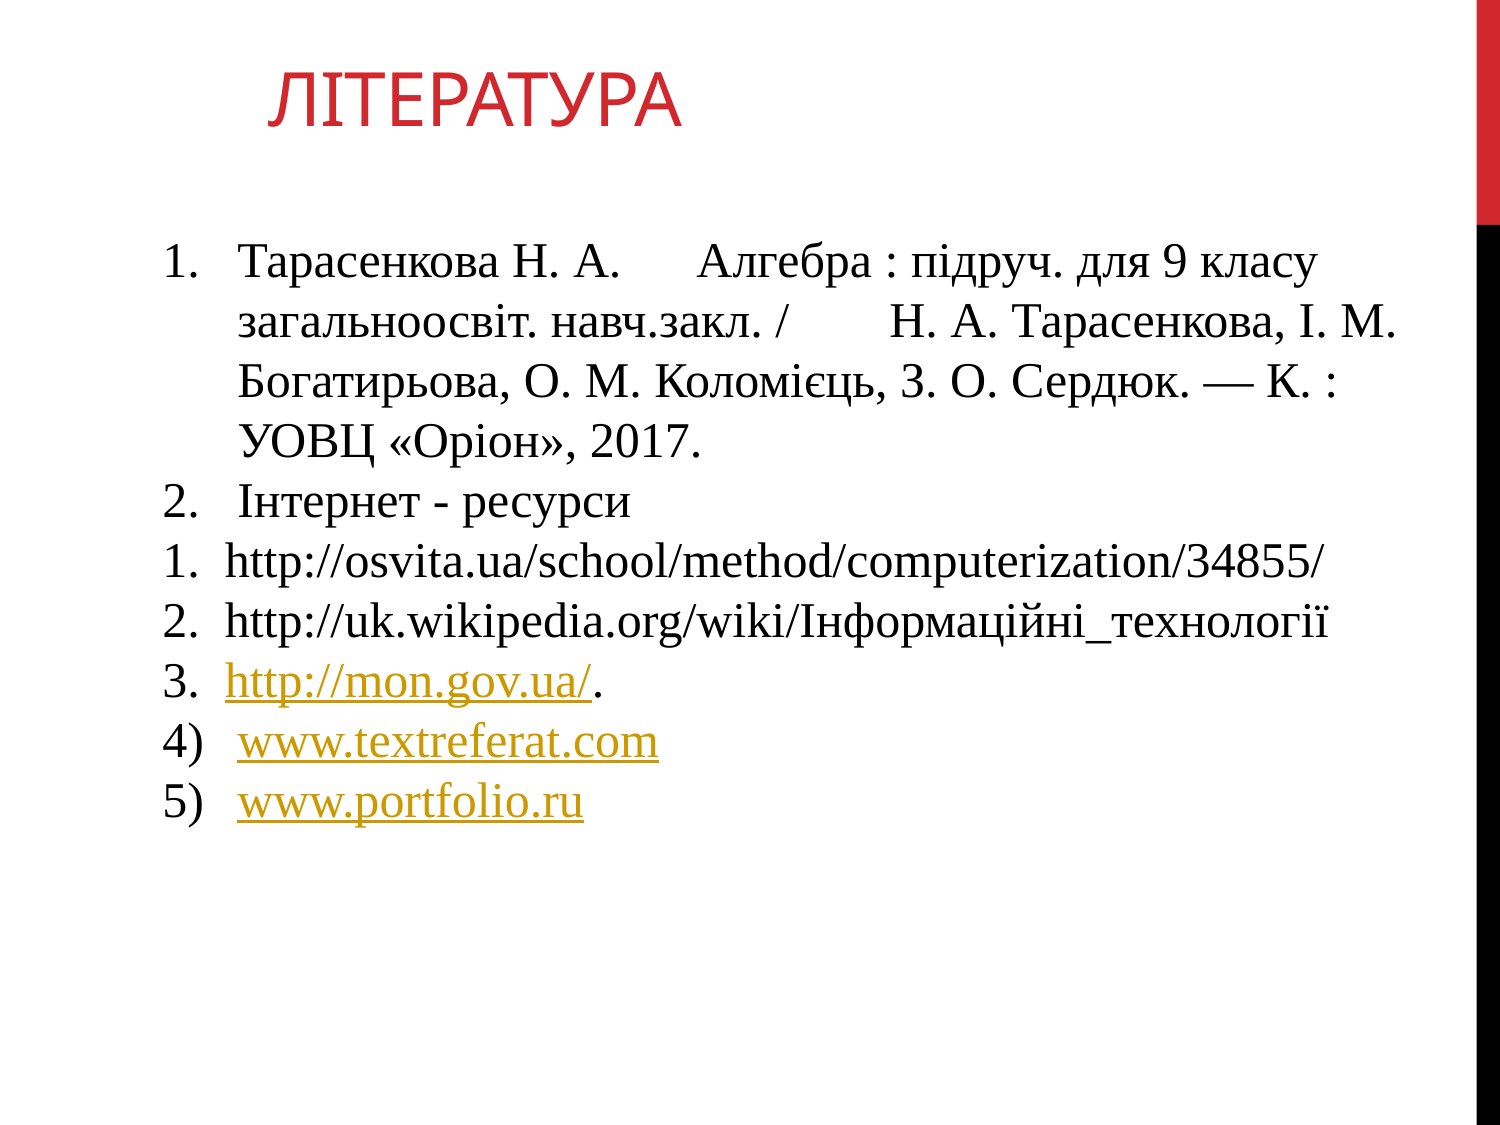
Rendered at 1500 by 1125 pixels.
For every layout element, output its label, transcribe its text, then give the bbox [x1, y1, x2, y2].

title Література [253, 42, 1025, 149]
text_box Тарасенкова Н. А. Алгебра : підруч. для 9 класу загальноосвіт. навч.закл. / Н. А. Тарасенкова, І. М. Богатирьова, О. М. Коломієць, З. О. Сердюк. — К. : УОВЦ «Оріон», 2017. Інтернет - ресурси 1. http://osvita.ua/school/method/computerization/34855/ 2. http://uk.wikipedia.org/wiki/Інформаційні_технології 3. http://mon.gov.ua/. www.textreferat.com www.portfolio.ru [147, 219, 1424, 835]
